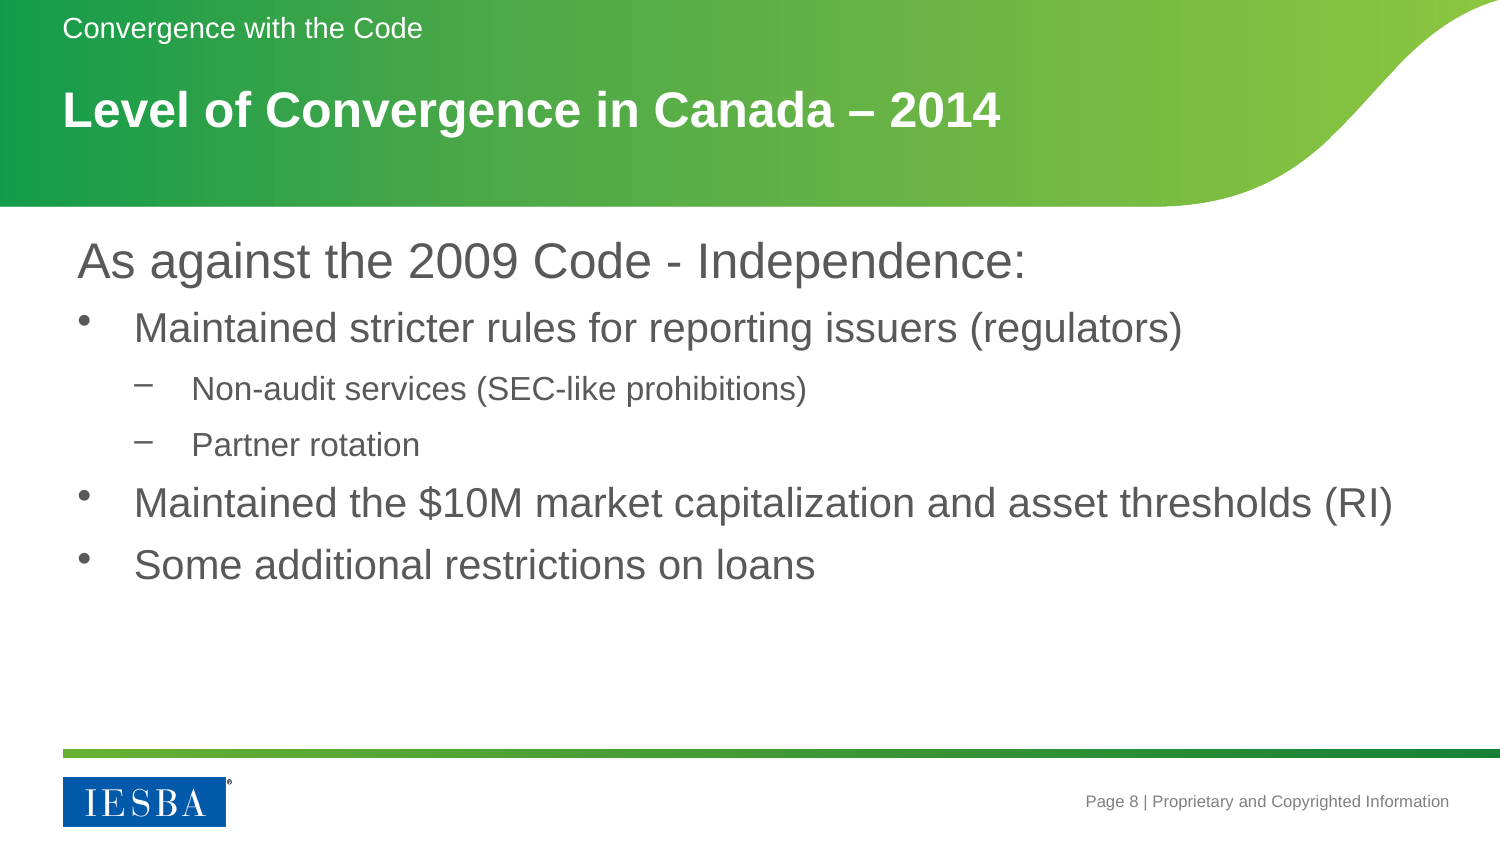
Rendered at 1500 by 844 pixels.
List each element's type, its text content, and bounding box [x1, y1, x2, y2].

list As against the 2009 Code - Independence: Maintained stricter rules for reporting issuers (regulators) Non-audit services (SEC-like prohibitions) Partner rotation Maintained the $10M market capitalization and asset thresholds (RI) Some additional restrictions on loans [62, 220, 1450, 724]
subtitle Convergence with the Code [62, 9, 500, 38]
title Level of Convergence in Canada – 2014 [62, 75, 1300, 141]
picture [0, 0, 1500, 207]
picture [63, 777, 232, 827]
